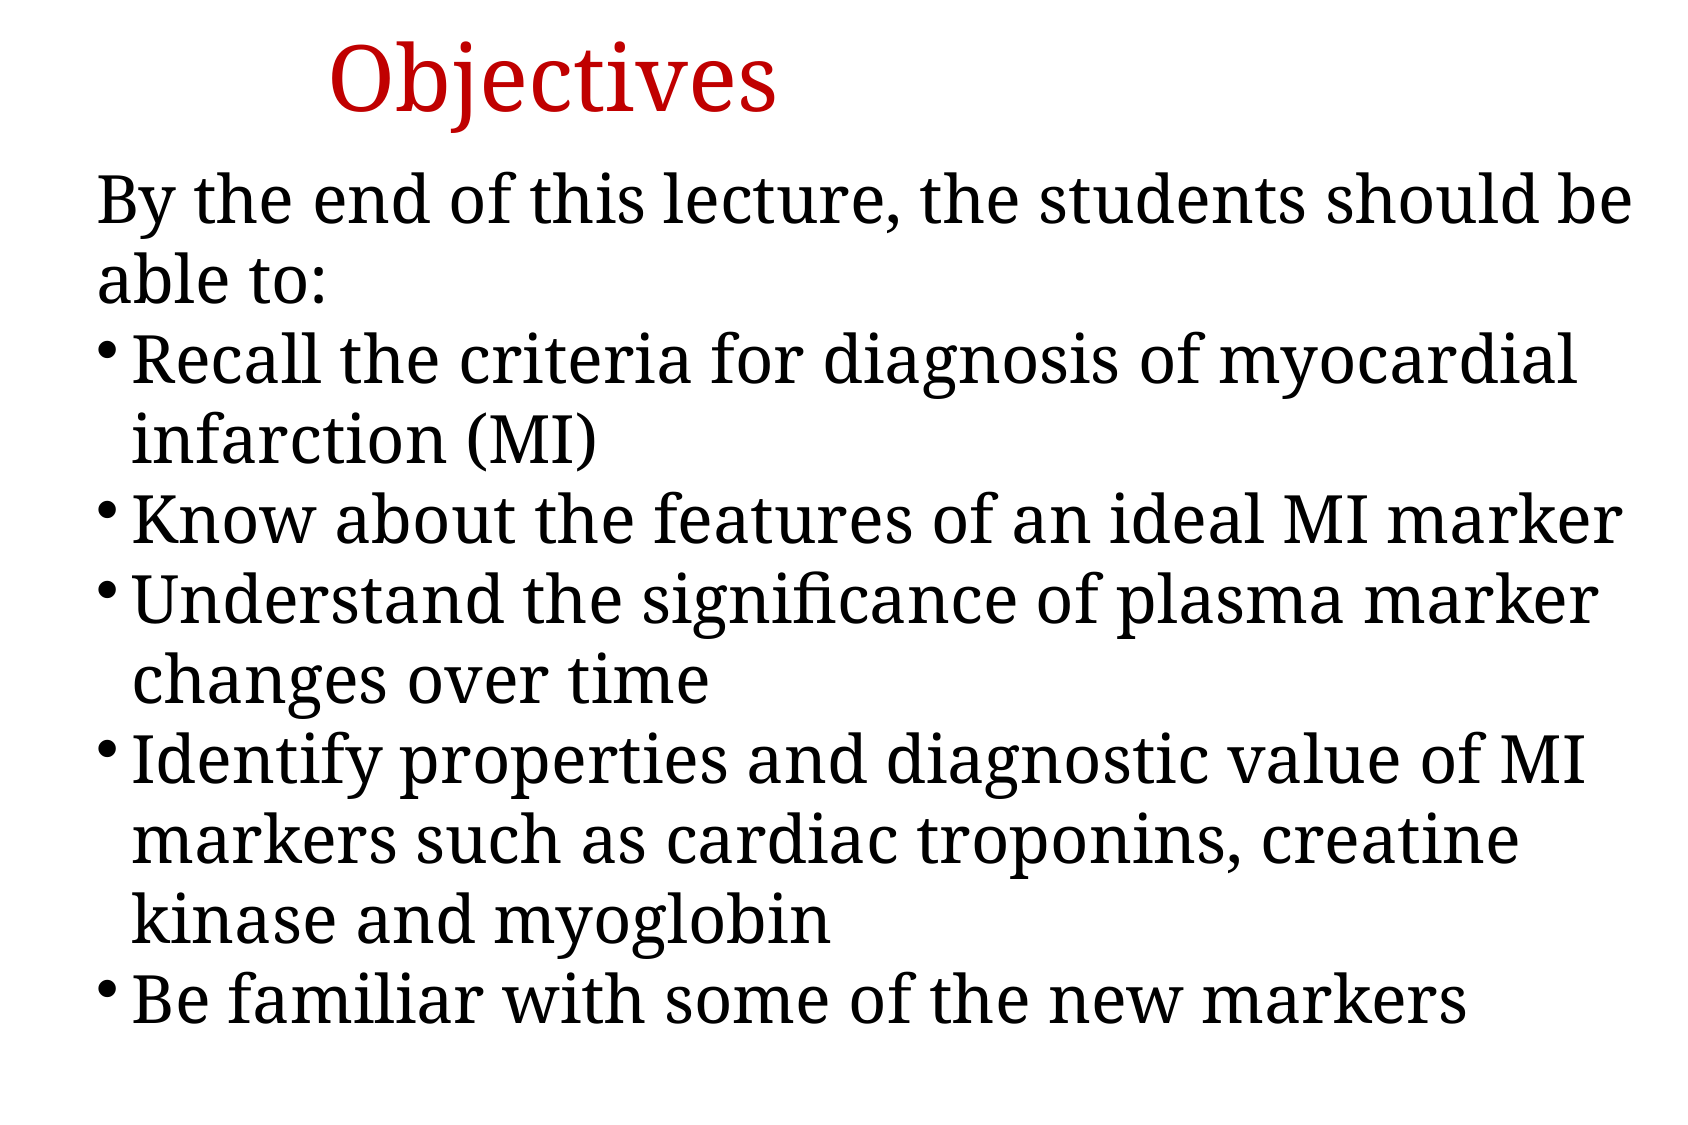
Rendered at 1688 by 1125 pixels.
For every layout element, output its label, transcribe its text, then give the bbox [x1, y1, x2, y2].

text_box Objectives [312, 12, 1369, 138]
text_box By the end of this lecture, the students should be able to: Recall the criteria for diagnosis of myocardial infarction (MI) Know about the features of an ideal MI marker Understand the significance of plasma marker changes over time Identify properties and diagnostic value of MI markers such as cardiac troponins, creatine kinase and myoglobin Be familiar with some of the new markers [81, 149, 1657, 1045]
